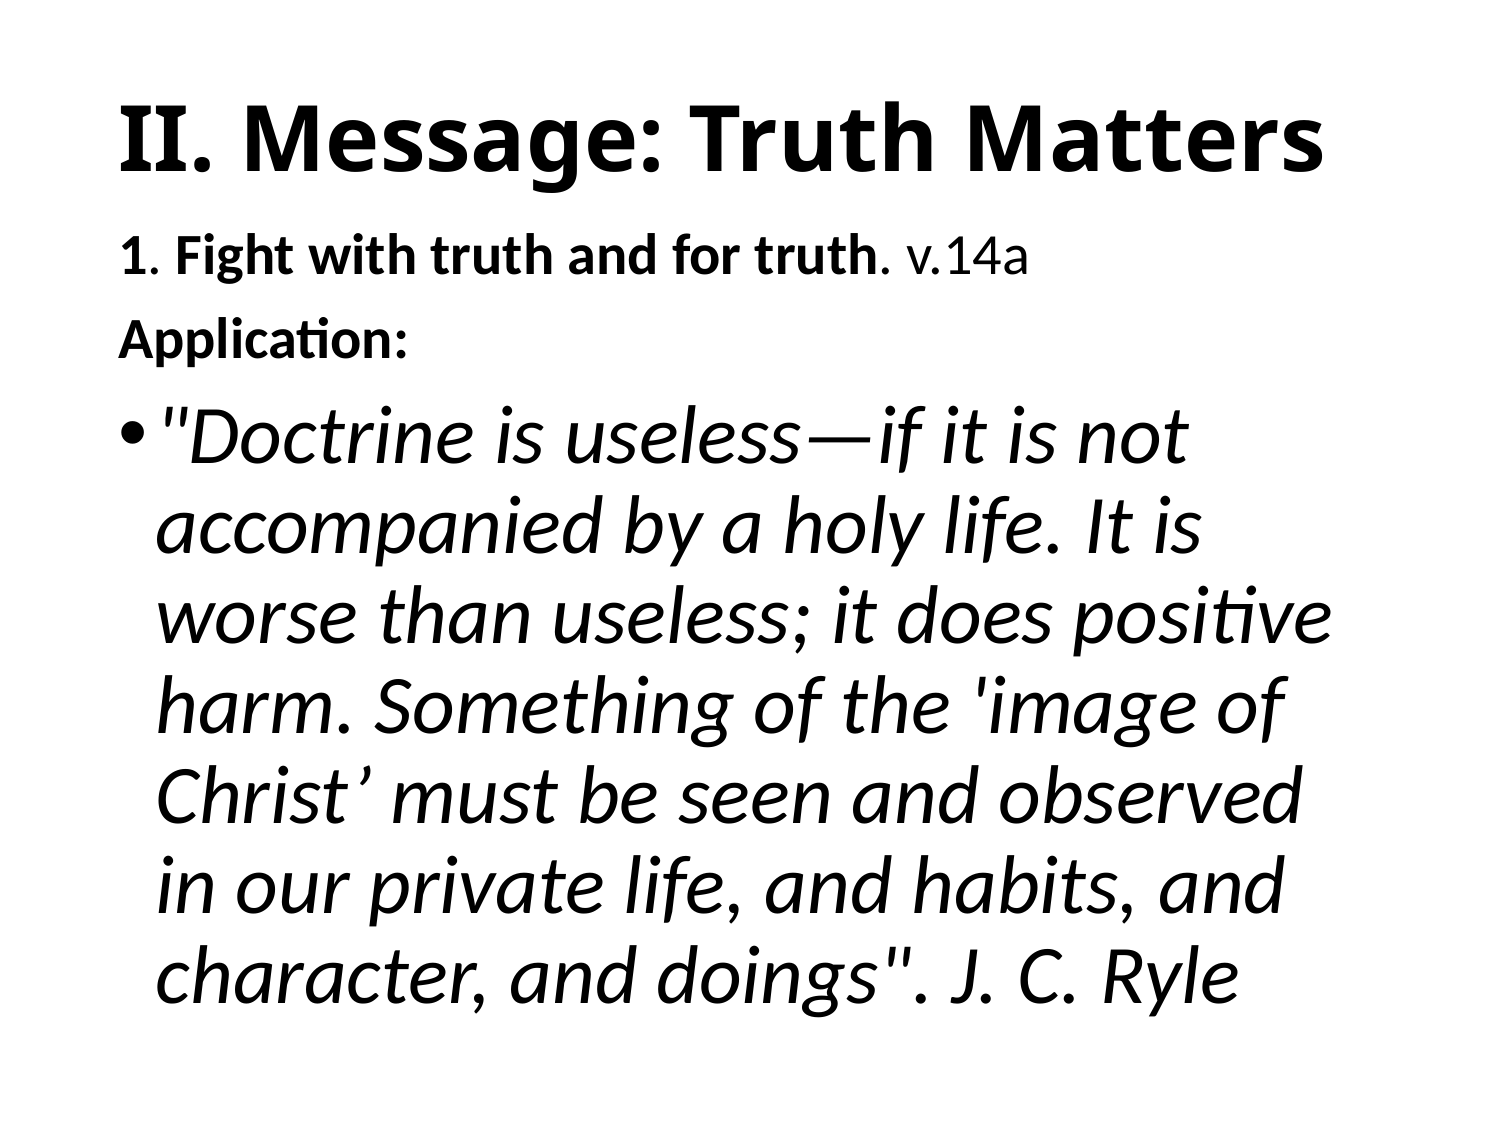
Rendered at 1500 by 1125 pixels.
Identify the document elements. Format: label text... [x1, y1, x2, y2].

title II. Message: Truth Matters [103, 32, 1397, 216]
list 1. Fight with truth and for truth. v.14a Application: "Doctrine is useless—if it is not accompanied by a holy life. It is worse than useless; it does positive harm. Something of the 'image of Christ’ must be seen and observed in our private life, and habits, and character, and doings". J. C. Ryle [103, 216, 1397, 931]
